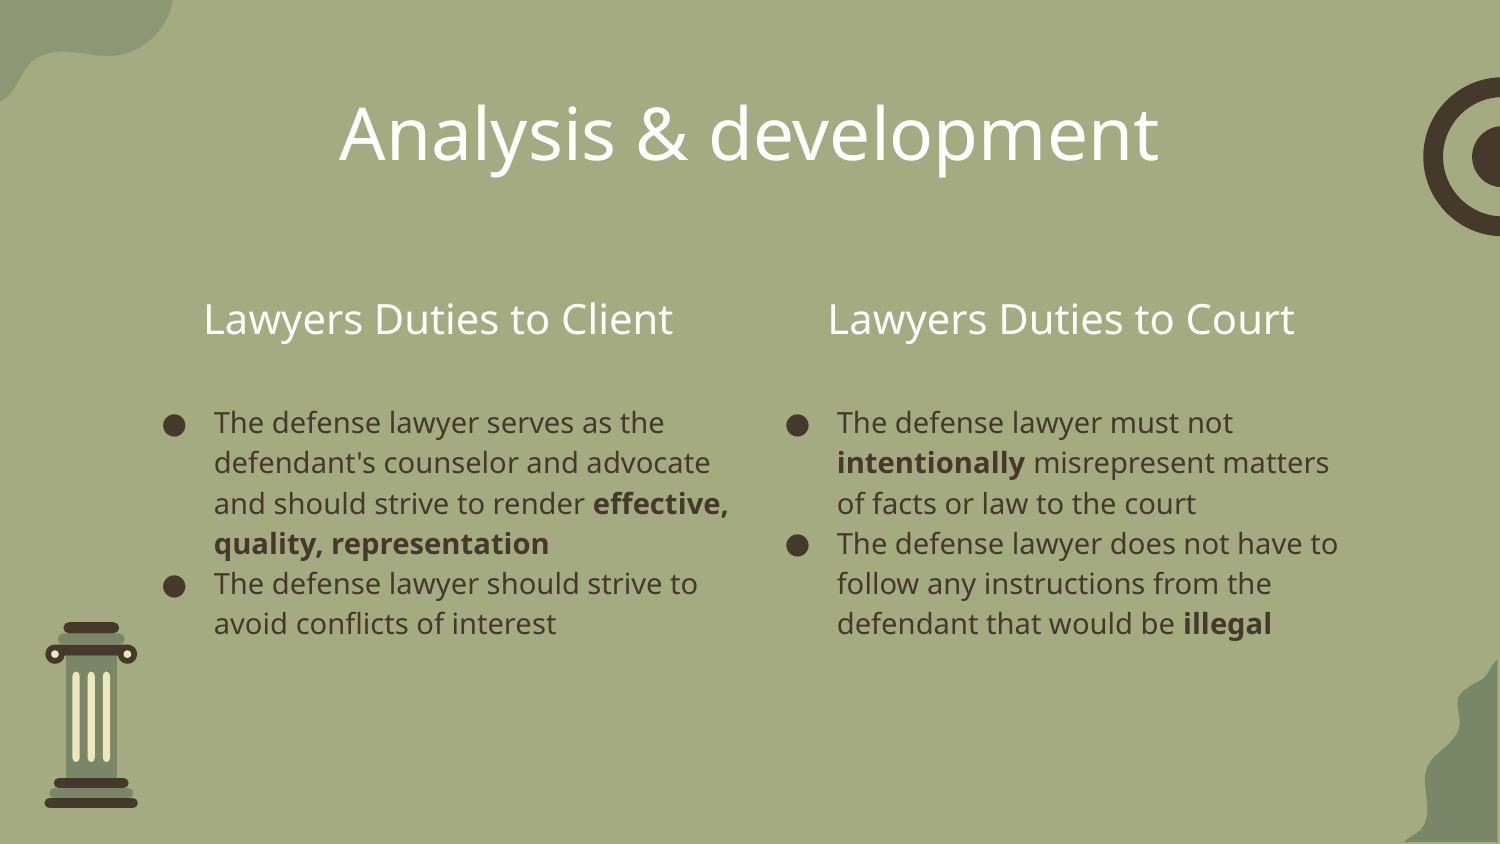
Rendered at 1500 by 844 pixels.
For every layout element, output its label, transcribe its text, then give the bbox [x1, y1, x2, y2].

subtitle Lawyers Duties to Court [746, 273, 1377, 358]
subtitle The defense lawyer serves as the defendant's counselor and advocate and should strive to render effective, quality, representation The defense lawyer should strive to avoid conflicts of interest [123, 384, 754, 671]
title Analysis & development [118, 72, 1382, 167]
subtitle Lawyers Duties to Client [123, 273, 746, 358]
subtitle The defense lawyer must not intentionally misrepresent matters of facts or law to the court The defense lawyer does not have to follow any instructions from the defendant that would be illegal [754, 384, 1377, 671]
